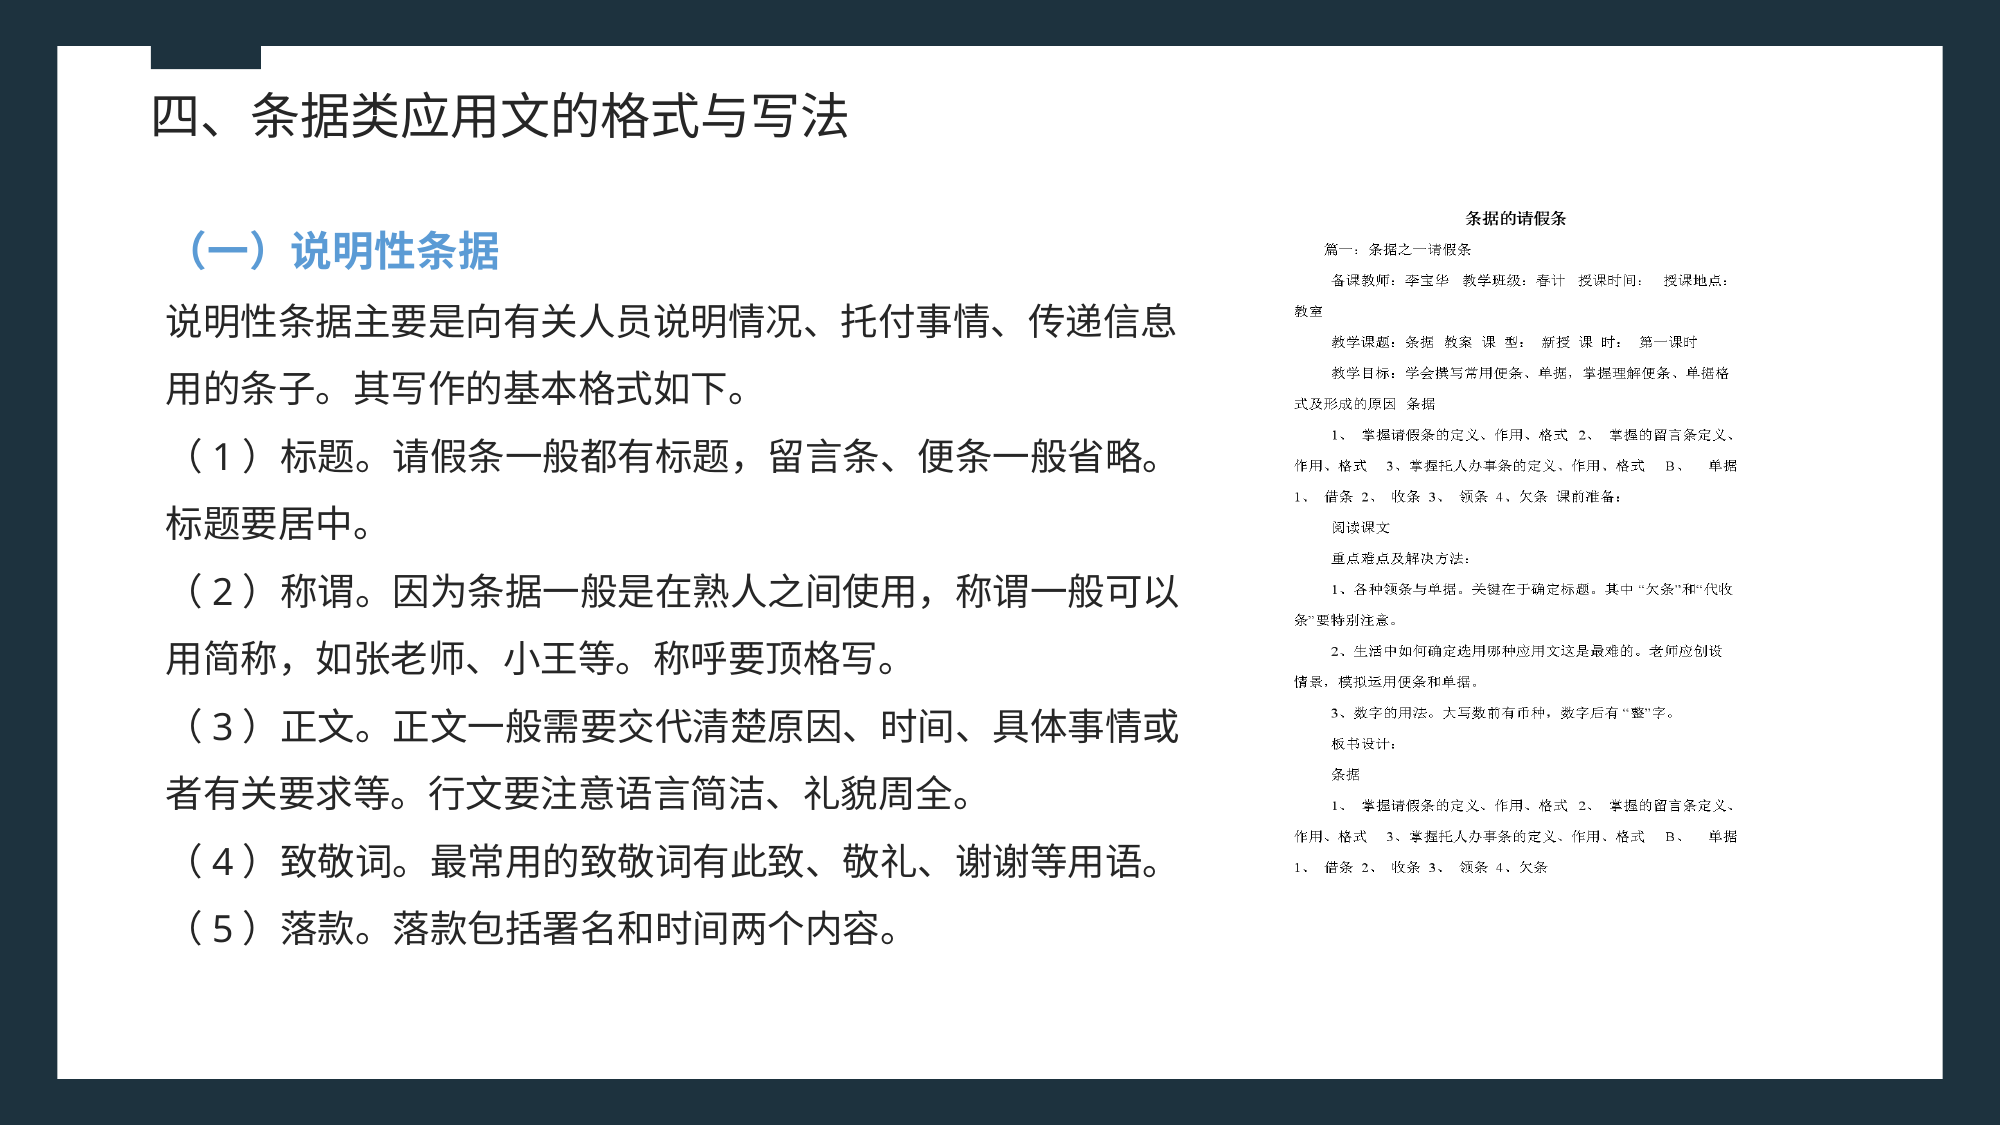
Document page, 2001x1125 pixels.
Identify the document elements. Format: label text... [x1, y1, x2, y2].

picture [1197, 131, 1835, 965]
text_box （一）说明性条据 说明性条据主要是向有关人员说明情况、托付事情、传递信息用的条子。其写作的基本格式如下。 （1）标题。请假条一般都有标题，留言条、便条一般省略。标题要居中。 （2）称谓。因为条据一般是在熟人之间使用，称谓一般可以用简称，如张老师、小王等。称呼要顶格写。 （3）正文。正文一般需要交代清楚原因、时间、具体事情或者有关要求等。行文要注意语言简洁、礼貌周全。 （4）致敬词。最常用的致敬词有此致、敬礼、谢谢等用语。 （5）落款。落款包括署名和时间两个内容。 [150, 192, 1197, 958]
text_box 四、条据类应用文的格式与写法 [150, 77, 918, 152]
